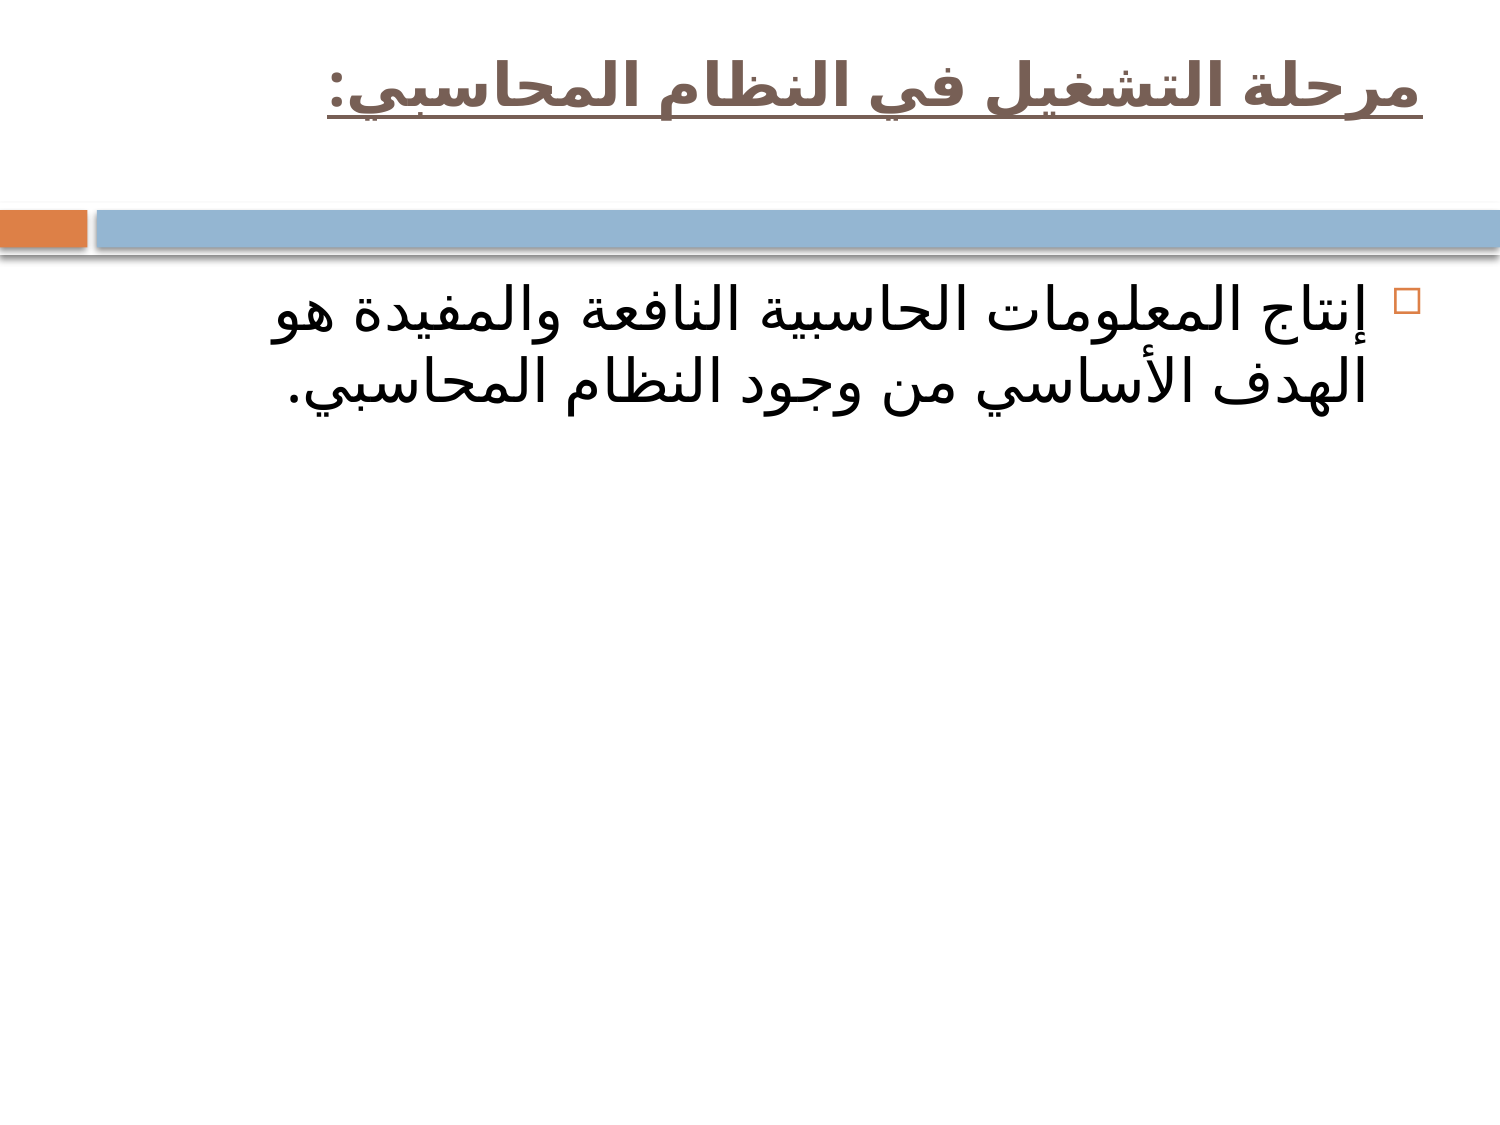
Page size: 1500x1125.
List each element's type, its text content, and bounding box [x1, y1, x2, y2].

list إنتاج المعلومات الحاسبية النافعة والمفيدة هو الهدف الأساسي من وجود النظام المحاسبي. [100, 262, 1438, 1000]
title مرحلة التشغيل في النظام المحاسبي: [100, 37, 1438, 200]
